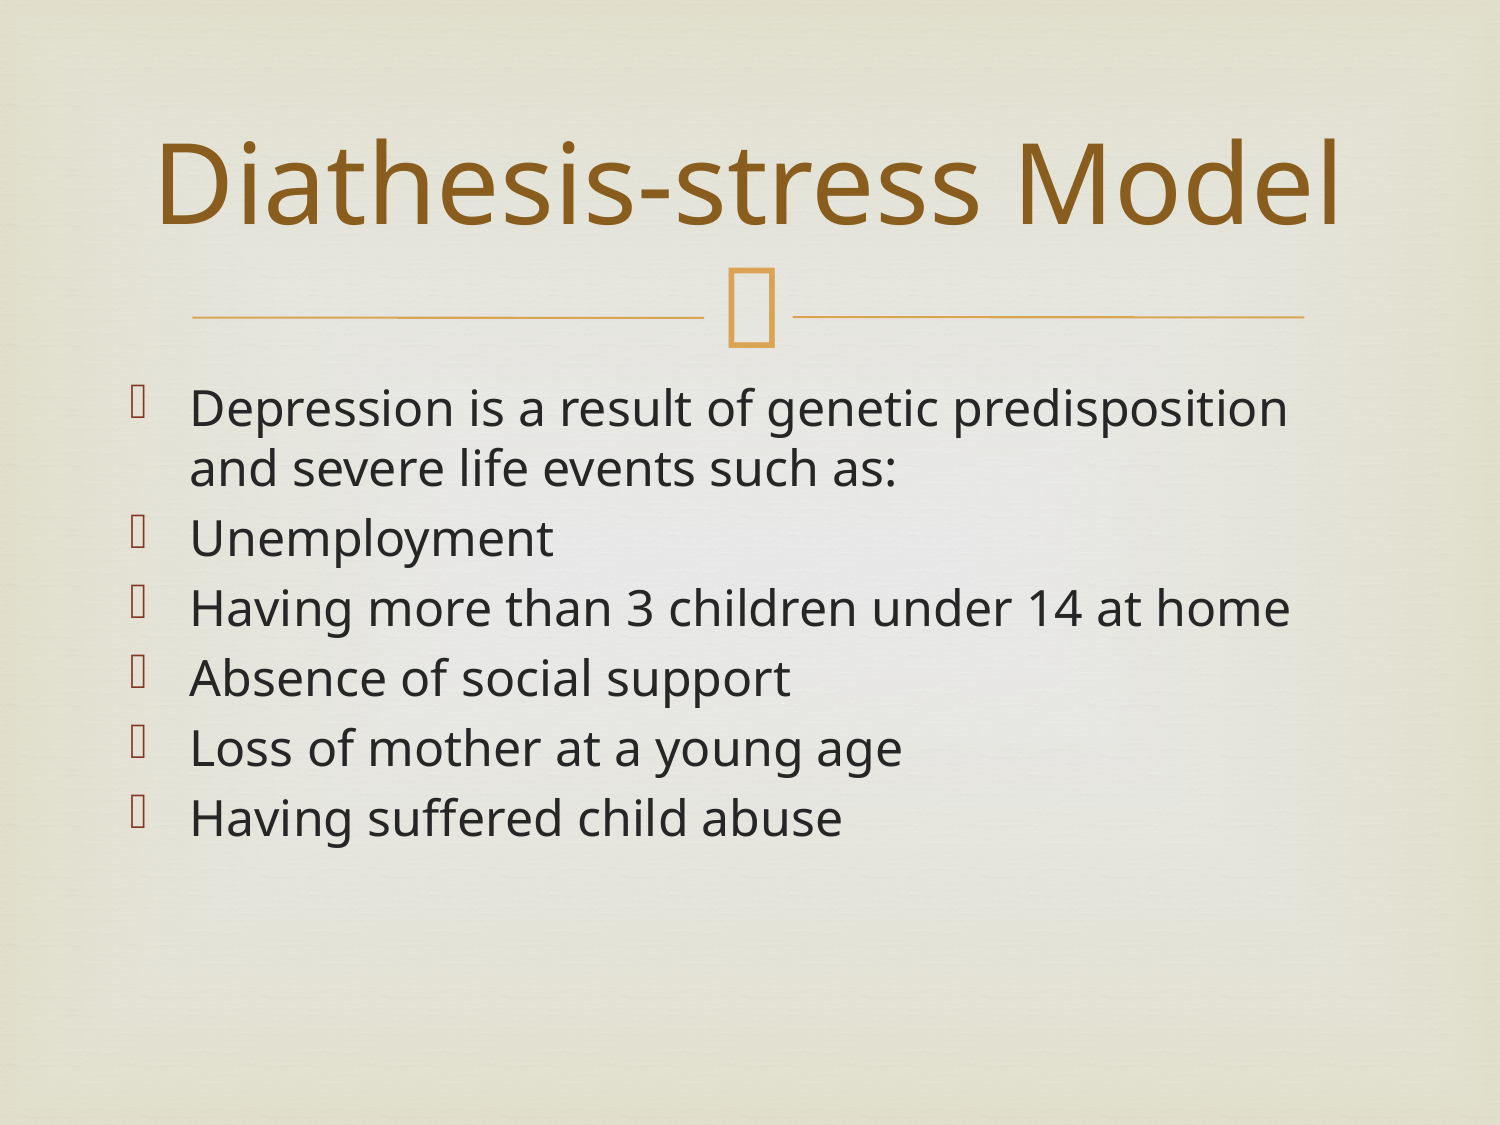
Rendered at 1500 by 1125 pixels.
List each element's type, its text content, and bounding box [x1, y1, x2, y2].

title Diathesis-stress Model [112, 93, 1386, 267]
list Depression is a result of genetic predisposition and severe life events such as: Unemployment Having more than 3 children under 14 at home Absence of social support Loss of mother at a young age Having suffered child abuse [114, 368, 1386, 1005]
